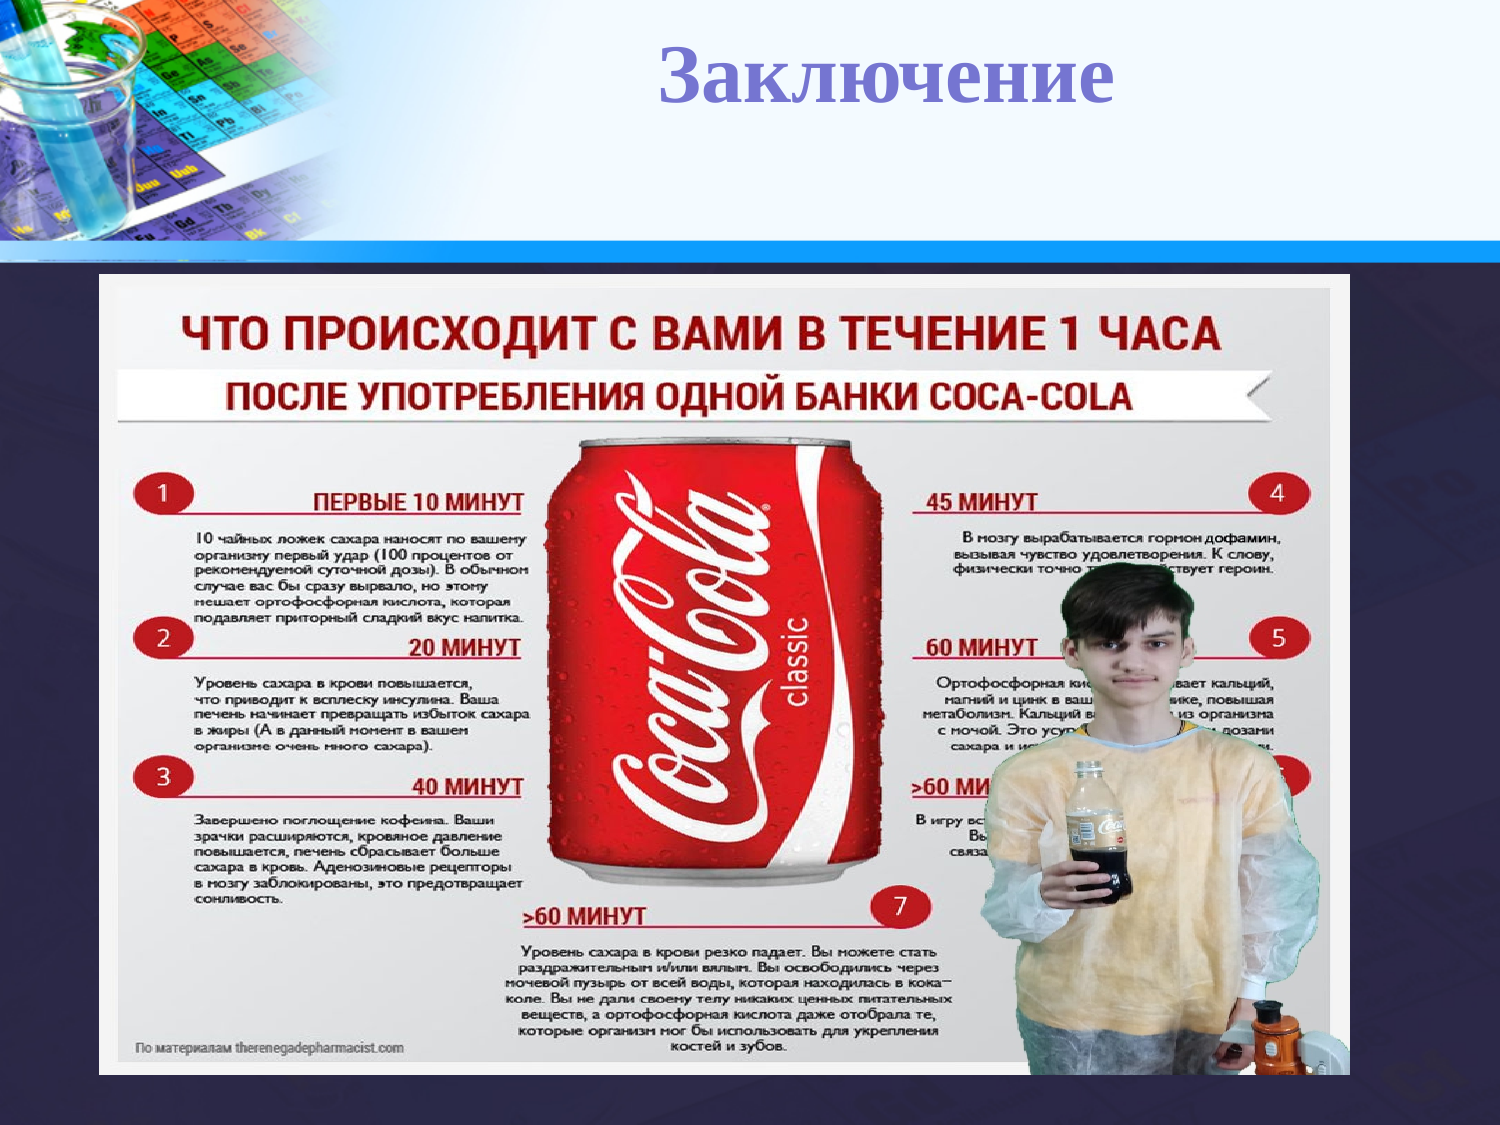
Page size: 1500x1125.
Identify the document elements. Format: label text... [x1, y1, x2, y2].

title Заключение [317, 24, 1456, 213]
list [99, 274, 1351, 1076]
picture [0, 0, 1500, 1125]
